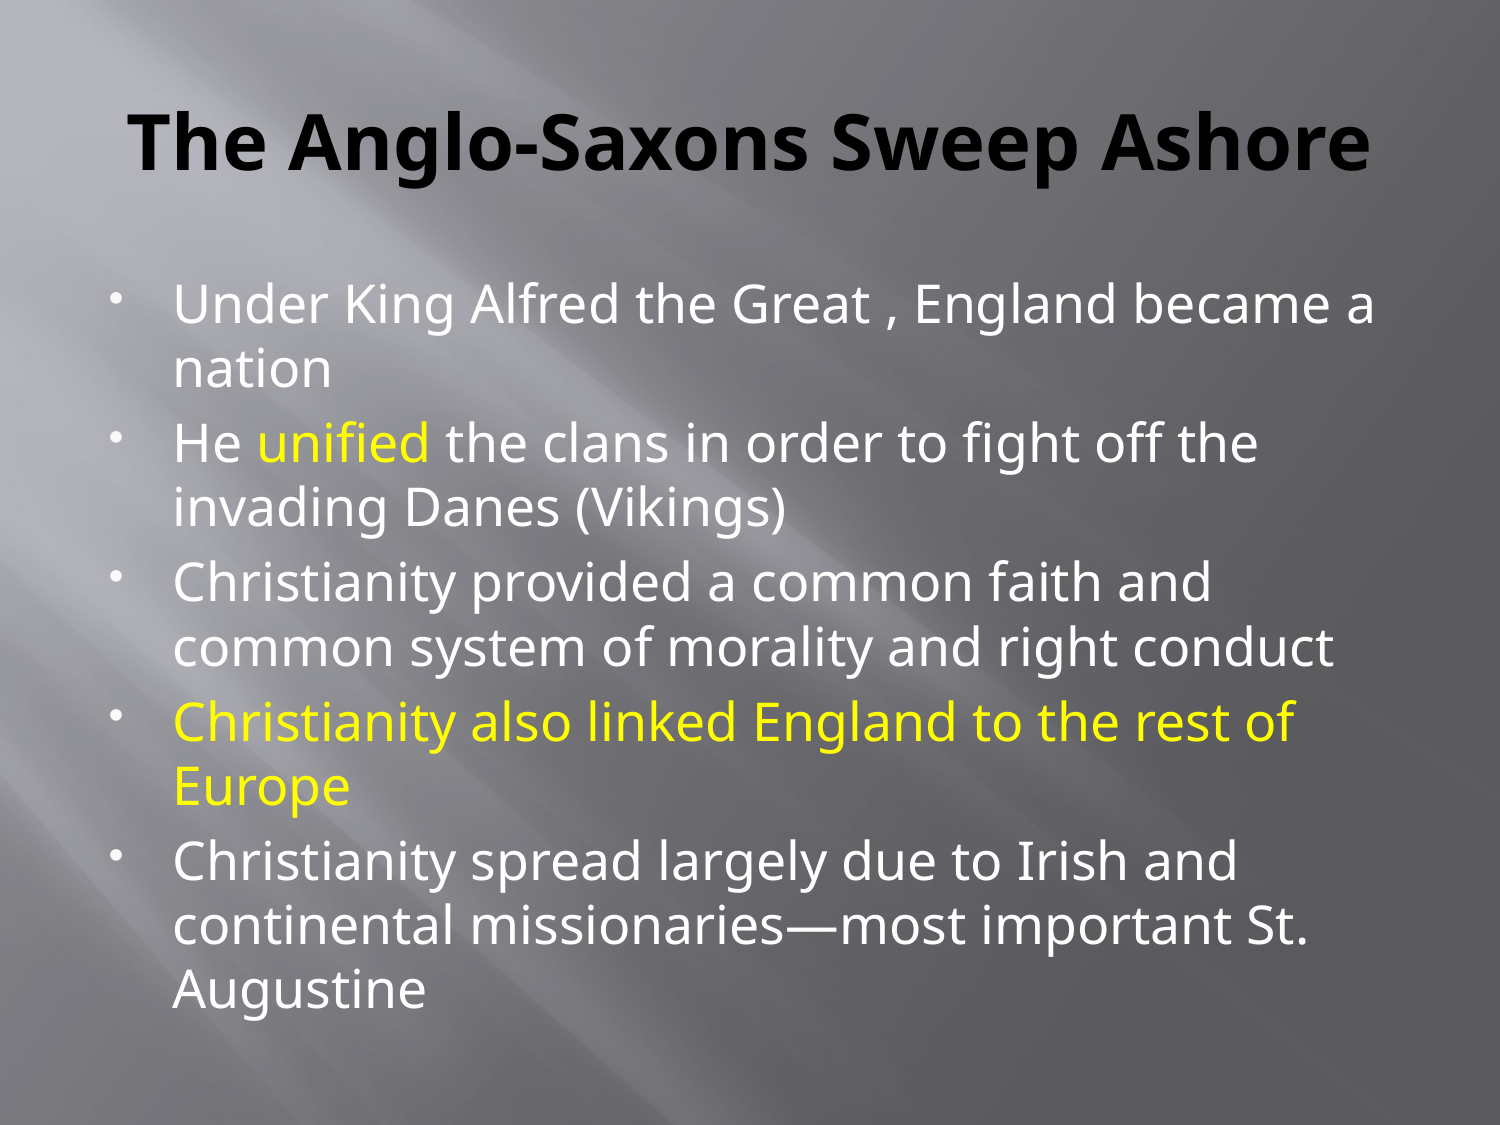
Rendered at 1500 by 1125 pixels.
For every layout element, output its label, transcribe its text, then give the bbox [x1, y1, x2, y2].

list Under King Alfred the Great , England became a nation He unified the clans in order to fight off the invading Danes (Vikings) Christianity provided a common faith and common system of morality and right conduct Christianity also linked England to the rest of Europe Christianity spread largely due to Irish and continental missionaries—most important St. Augustine [75, 262, 1425, 1035]
title The Anglo-Saxons Sweep Ashore [75, 45, 1425, 233]
